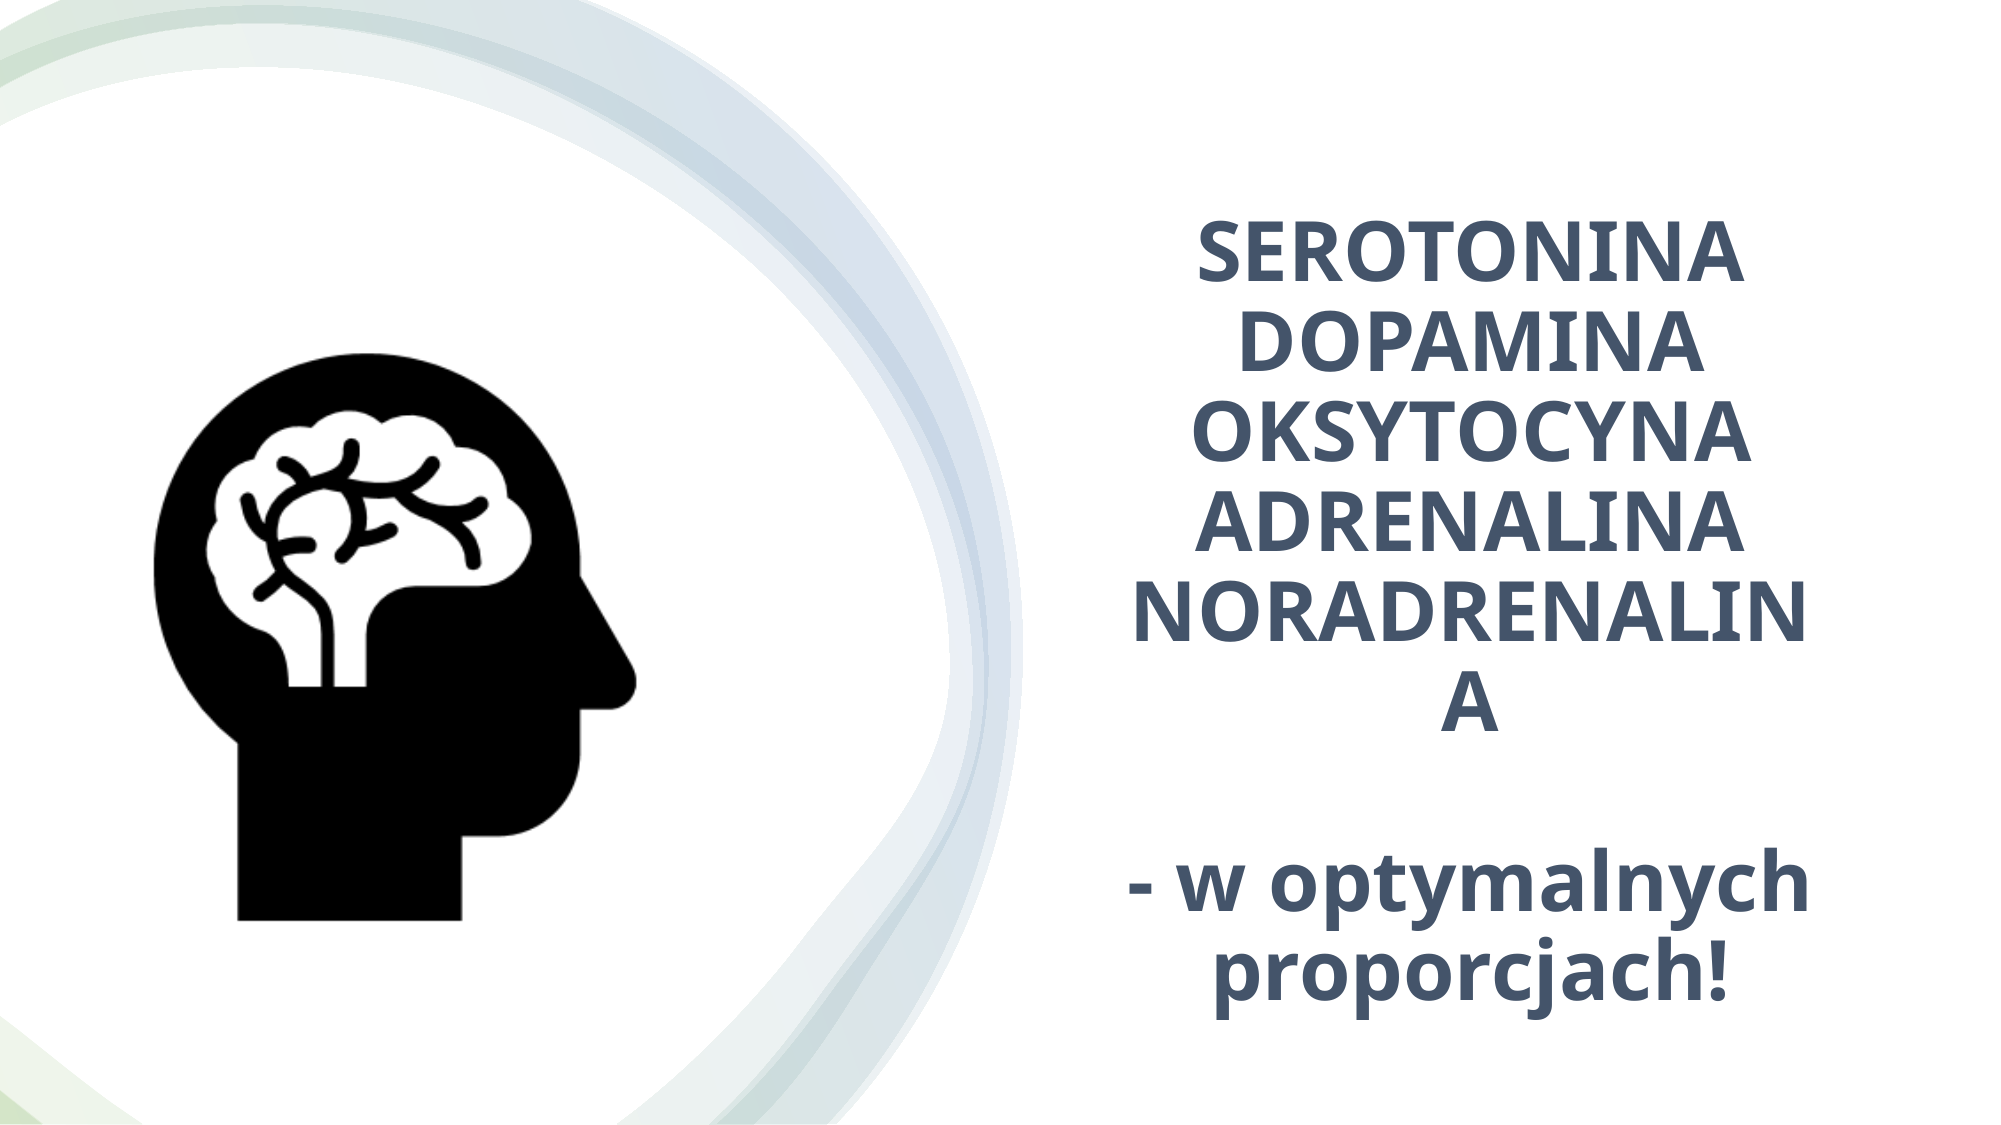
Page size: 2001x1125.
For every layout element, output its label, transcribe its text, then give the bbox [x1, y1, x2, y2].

title SEROTONINA DOPAMINA OKSYTOCYNA ADRENALINA NORADRENALINA - w optymalnych proporcjach! [1100, 202, 1842, 1041]
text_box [0, 0, 1023, 1125]
text_box [1023, 0, 2000, 1125]
